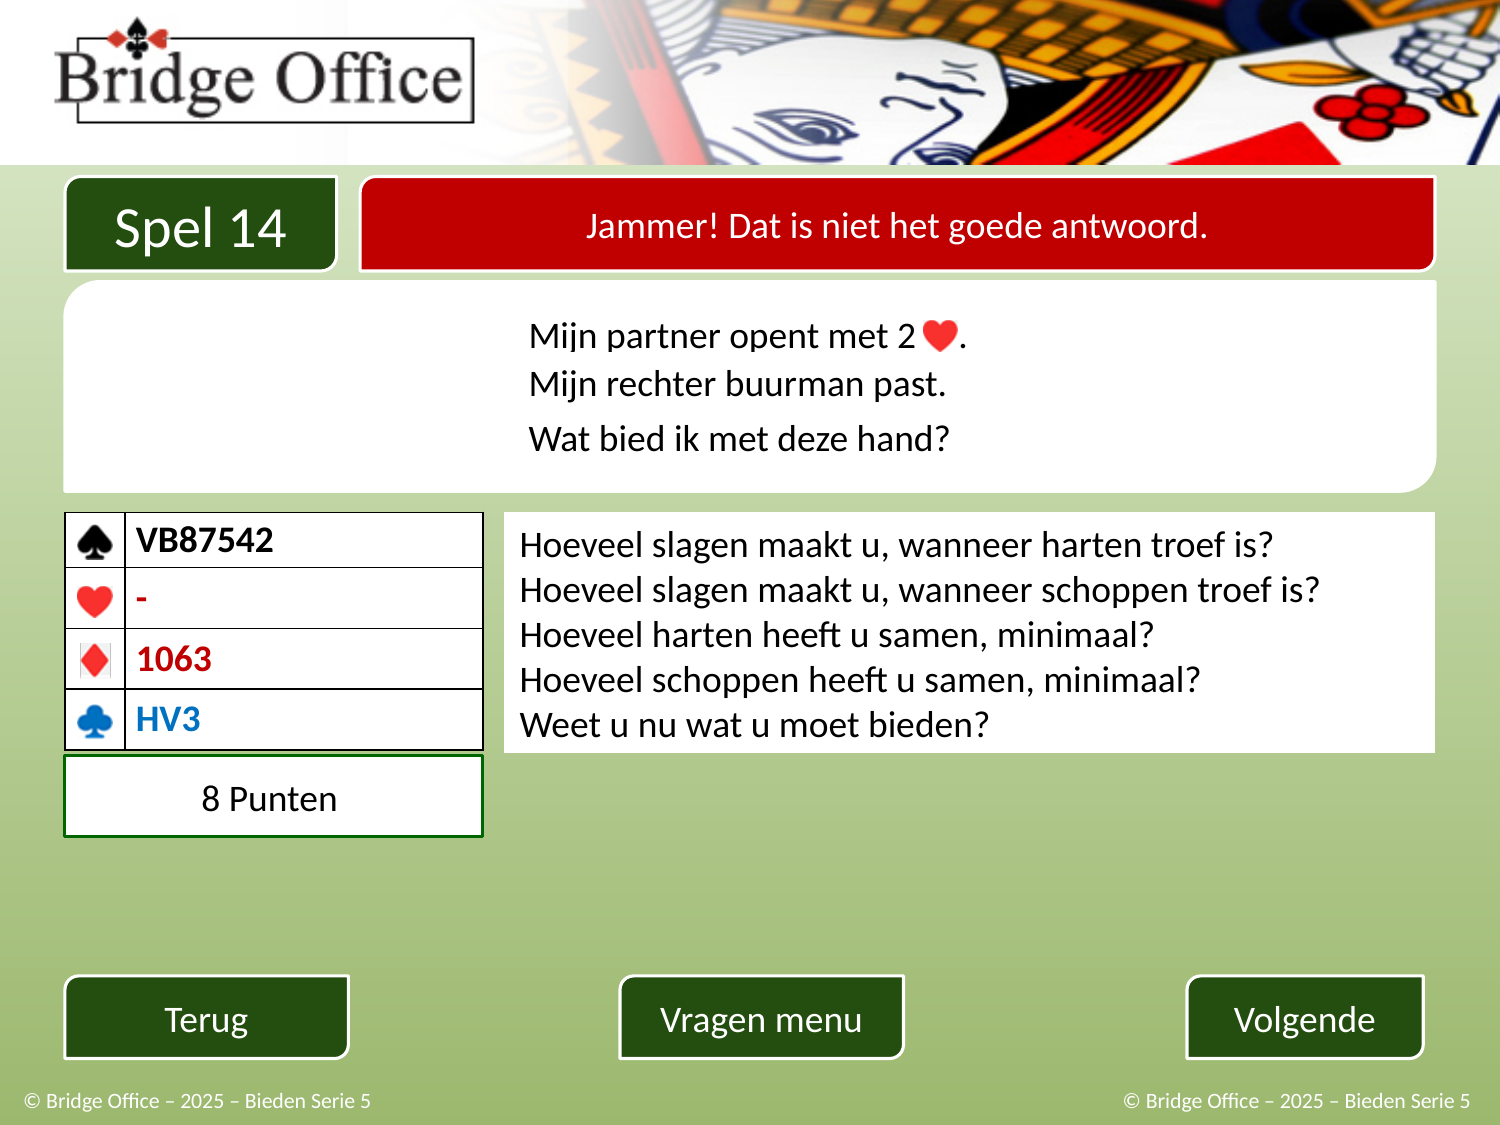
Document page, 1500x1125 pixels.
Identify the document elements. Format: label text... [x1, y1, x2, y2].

text_box Volgende [1185, 974, 1425, 1061]
text_box Mijn rechter buurman past. [513, 352, 987, 406]
text_box Hoeveel slagen maakt u, wanneer harten troef is? Hoeveel slagen maakt u, wanneer schoppen troef is? Hoeveel harten heeft u samen, minimaal? Hoeveel schoppen heeft u samen, minimaal? Weet u nu wat u moet bieden? [504, 512, 1435, 753]
text_box Spel 14 [63, 179, 339, 273]
table_cell [66, 690, 124, 749]
text_box © Bridge Office – 2025 – Bieden Serie 5 [8, 1079, 393, 1121]
table_cell 1063 [126, 629, 482, 688]
picture [77, 585, 114, 618]
text_box Jammer! Dat is niet het goede antwoord. [358, 179, 1437, 273]
text_box © Bridge Office – 2025 – Bieden Serie 5 [1107, 1079, 1500, 1121]
table_header [66, 513, 124, 567]
text_box Mijn partner opent met 2 . [513, 303, 1022, 364]
table_cell [66, 568, 124, 628]
table_cell HV3 [126, 690, 482, 749]
picture [922, 319, 959, 352]
picture [77, 524, 114, 561]
picture [0, 0, 1500, 166]
text_box Vragen menu [618, 974, 906, 1061]
text_box Terug [63, 974, 350, 1061]
text_box 8 Punten [63, 754, 484, 838]
text_box [63, 280, 1437, 493]
table_cell [66, 629, 124, 688]
text_box Wat bied ik met deze hand? [513, 406, 987, 467]
picture [77, 703, 114, 740]
table_cell - [126, 568, 482, 628]
table_header VB87542 [126, 513, 482, 567]
picture [77, 643, 114, 679]
